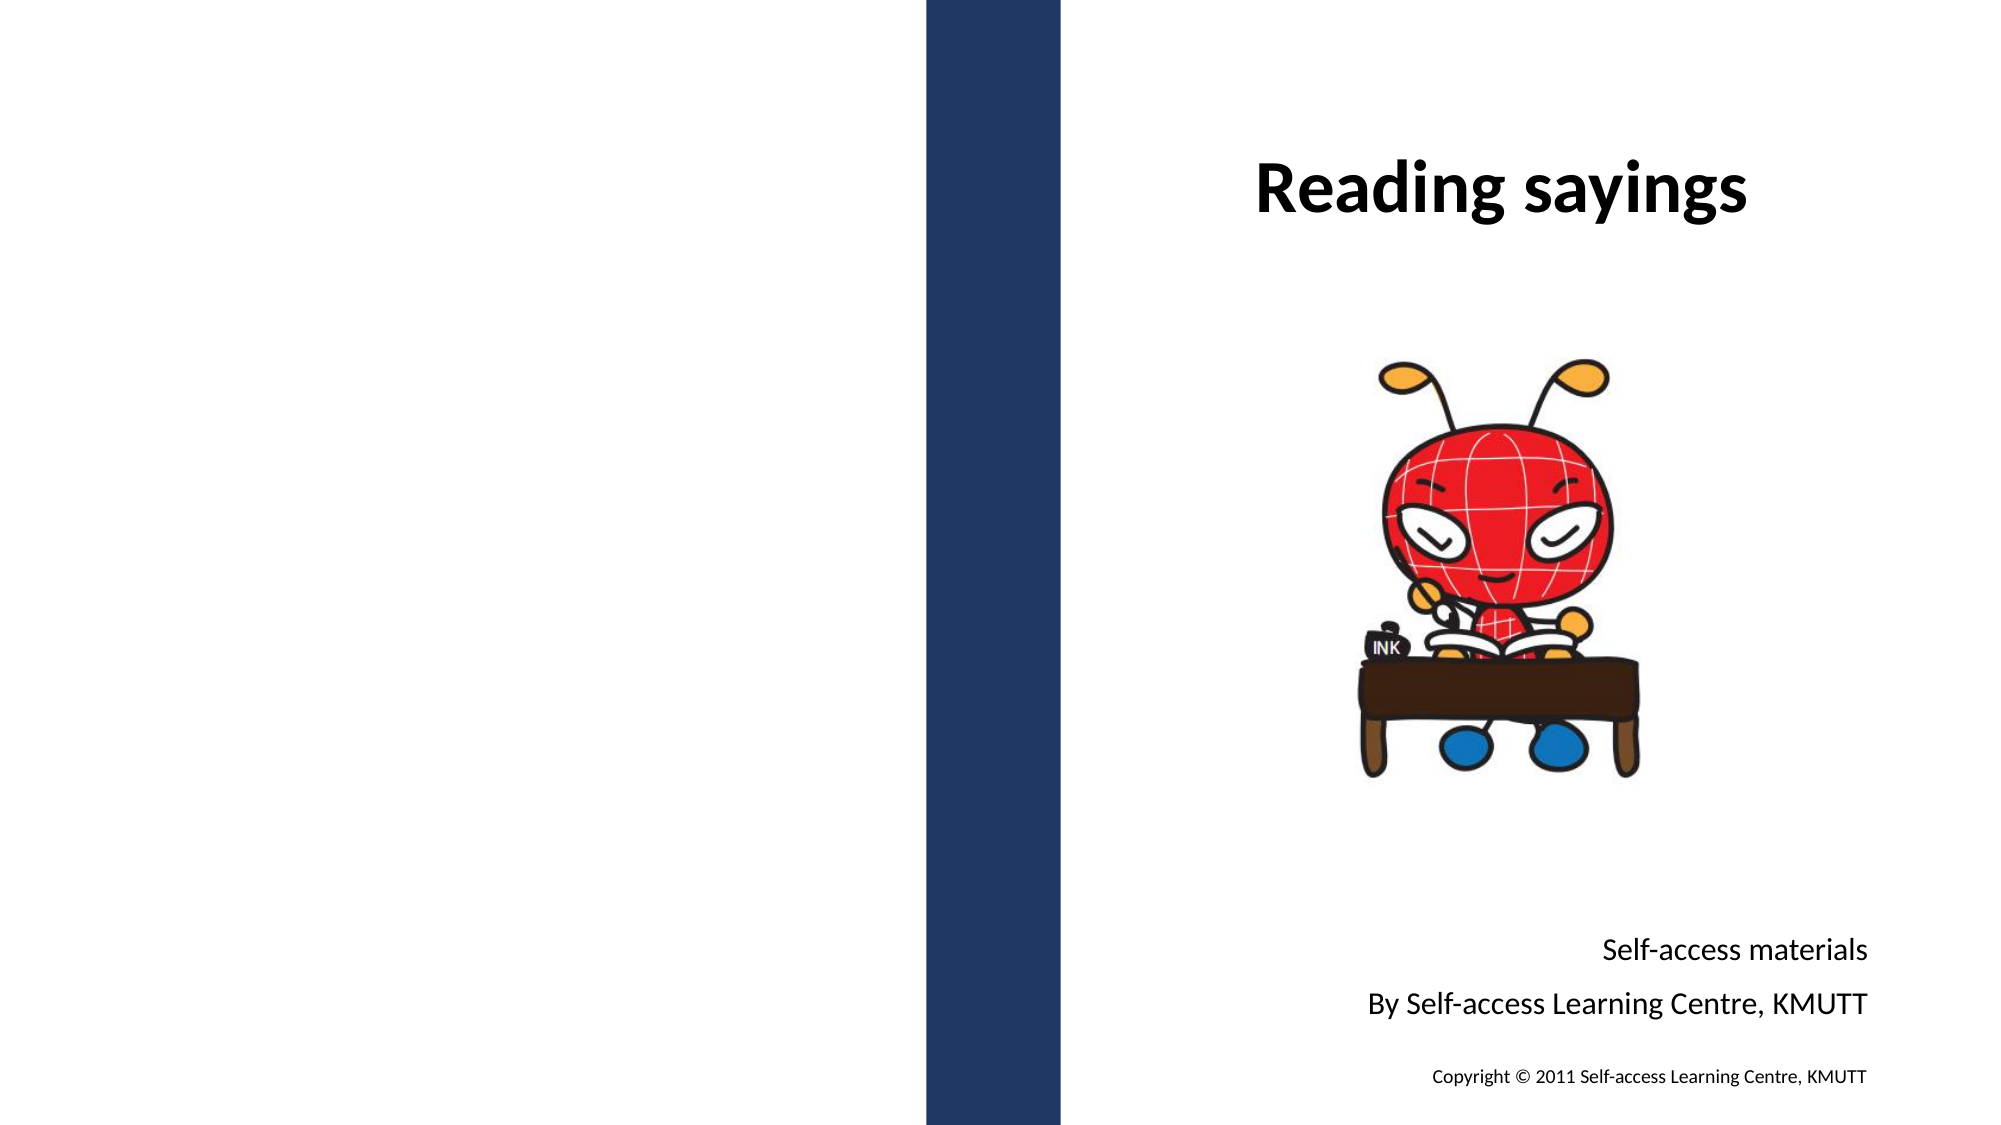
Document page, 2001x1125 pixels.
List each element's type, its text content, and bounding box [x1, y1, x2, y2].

text_box Reading sayings [1125, 129, 1880, 236]
text_box Self-access materials By Self-access Learning Centre, KMUTT [1130, 920, 1885, 1029]
text_box [925, 0, 1062, 1125]
text_box Copyright © 2011 Self-access Learning Centre, KMUTT [1416, 1055, 1946, 1096]
picture [1355, 357, 1650, 786]
